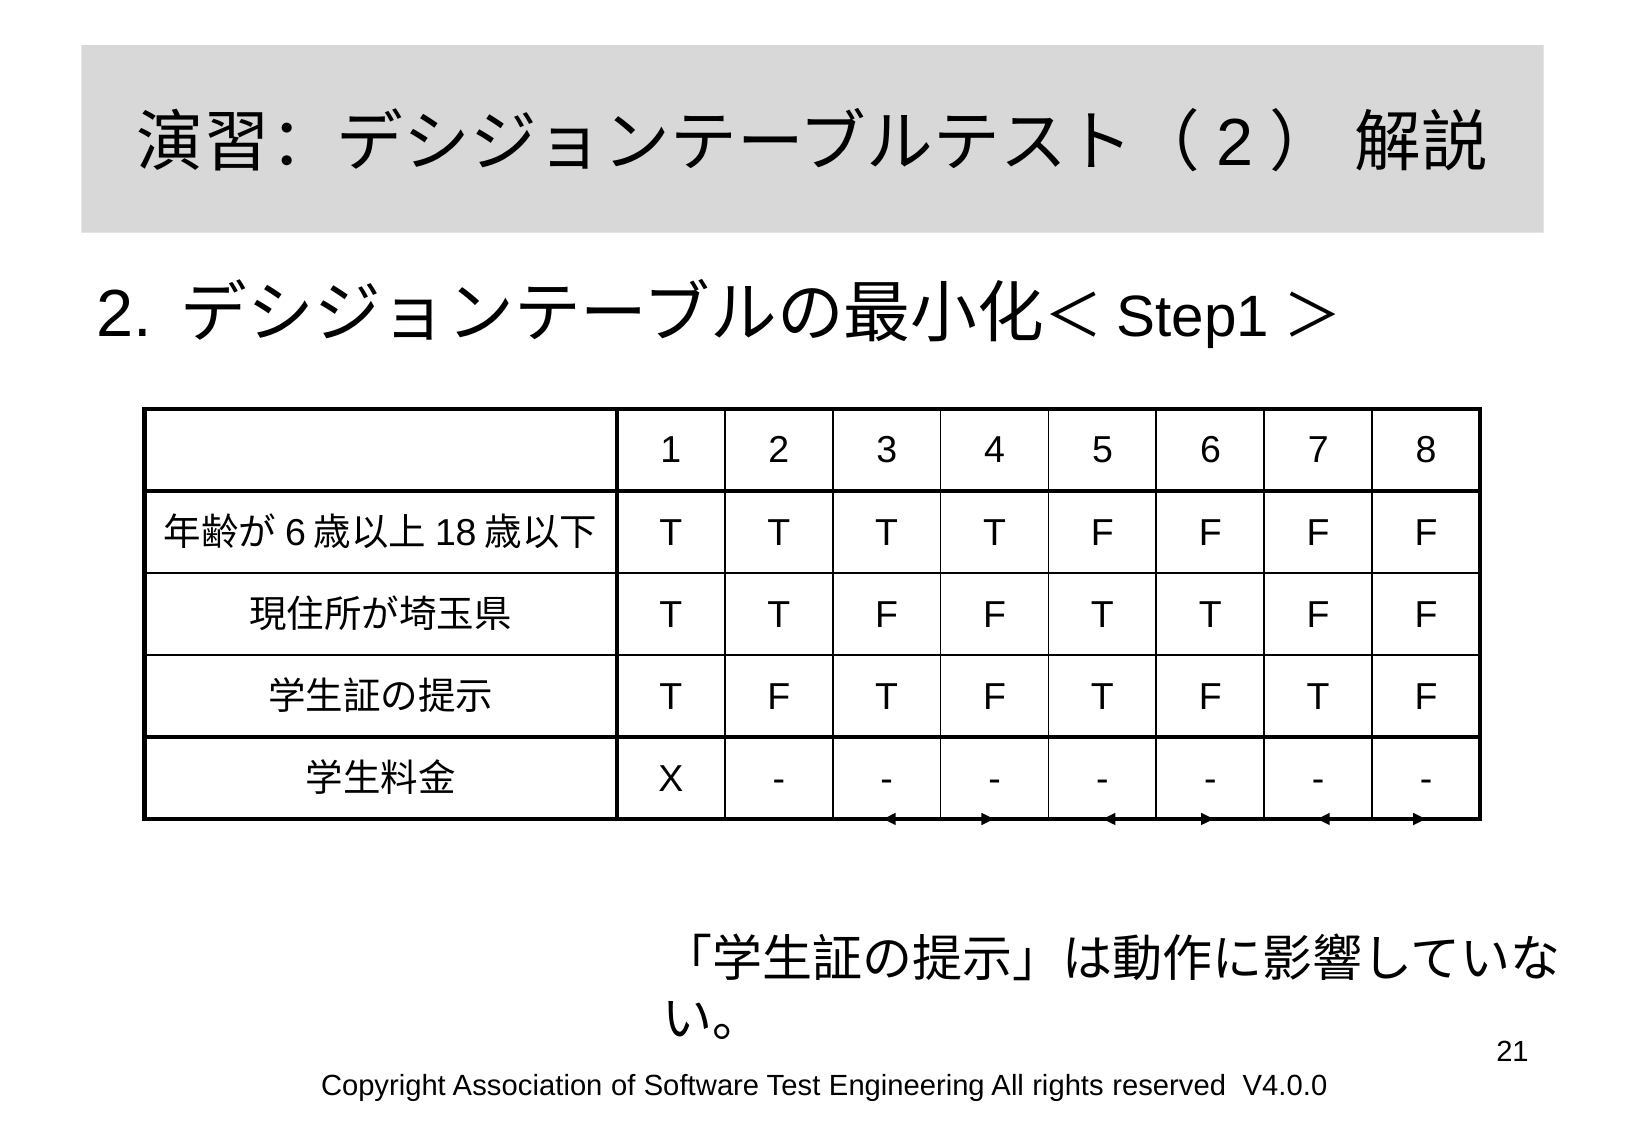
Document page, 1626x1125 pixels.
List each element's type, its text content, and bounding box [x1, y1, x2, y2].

table_cell T [834, 656, 940, 735]
table_header 3 [834, 411, 940, 489]
table_cell T [726, 574, 832, 654]
table_cell - [941, 739, 946, 817]
table_cell T [1265, 656, 1371, 735]
table_cell T [726, 493, 832, 572]
table_header 5 [1049, 411, 1155, 489]
table_cell - [1365, 739, 1371, 817]
table_cell T [941, 493, 1048, 572]
table_cell F [941, 574, 1048, 654]
table_cell F [1265, 574, 1371, 654]
table_cell F [1265, 493, 1371, 572]
table_cell X [619, 739, 724, 817]
table_header 6 [1157, 411, 1263, 489]
table_cell 現住所が埼玉県 [147, 574, 615, 654]
table_cell 学生証の提示 [147, 656, 615, 735]
text_box [836, 729, 931, 819]
text_box [1270, 729, 1365, 819]
table_cell - [1049, 739, 1055, 817]
table_cell T [834, 493, 940, 572]
list デシジョンテーブルの最小化＜Step1＞ [81, 262, 1544, 1005]
table_cell T [1157, 574, 1263, 654]
text_box [1166, 729, 1261, 819]
slide_number ‹#› [1164, 1054, 1544, 1103]
table_cell 学生料金 [147, 739, 615, 817]
table_cell - [1265, 739, 1270, 817]
table_cell - [726, 739, 832, 817]
footer Copyright Association of Software Test Engineering All rights reserved V4.0.0 [233, 1058, 1415, 1103]
table_cell T [619, 493, 724, 572]
table_header 8 [1373, 411, 1478, 489]
text_box 「学生証の提示」は動作に影響していない。 [647, 918, 1603, 1054]
table_cell - [1373, 739, 1378, 817]
table_header 4 [941, 411, 1048, 489]
table_cell T [1049, 656, 1155, 735]
table_cell F [1157, 493, 1263, 572]
table_cell - [1042, 739, 1048, 817]
table_cell T [1049, 574, 1155, 654]
table_cell - [1473, 739, 1478, 817]
table_cell T [619, 656, 724, 735]
table_cell F [1157, 656, 1263, 735]
table_cell F [1373, 574, 1478, 654]
table_cell - [1151, 739, 1155, 817]
table_cell F [834, 574, 940, 654]
table_cell F [1373, 656, 1478, 735]
table_cell F [1049, 493, 1155, 572]
text_box [946, 729, 1042, 819]
table_header 7 [1265, 411, 1371, 489]
table_cell 年齢が6歳以上18歳以下 [147, 493, 615, 572]
table_header 1 [619, 411, 724, 489]
table_cell F [941, 656, 1048, 735]
table_cell - [931, 739, 940, 817]
table_cell T [619, 574, 724, 654]
table_header 2 [726, 411, 832, 489]
table_cell F [1373, 493, 1478, 572]
table_cell - [1157, 739, 1166, 817]
text_box [1055, 729, 1151, 819]
text_box [1378, 729, 1473, 819]
table_header [147, 411, 615, 489]
title 演習：デシジョンテーブルテスト（2） 解説 [81, 45, 1544, 233]
table_cell F [726, 656, 832, 735]
